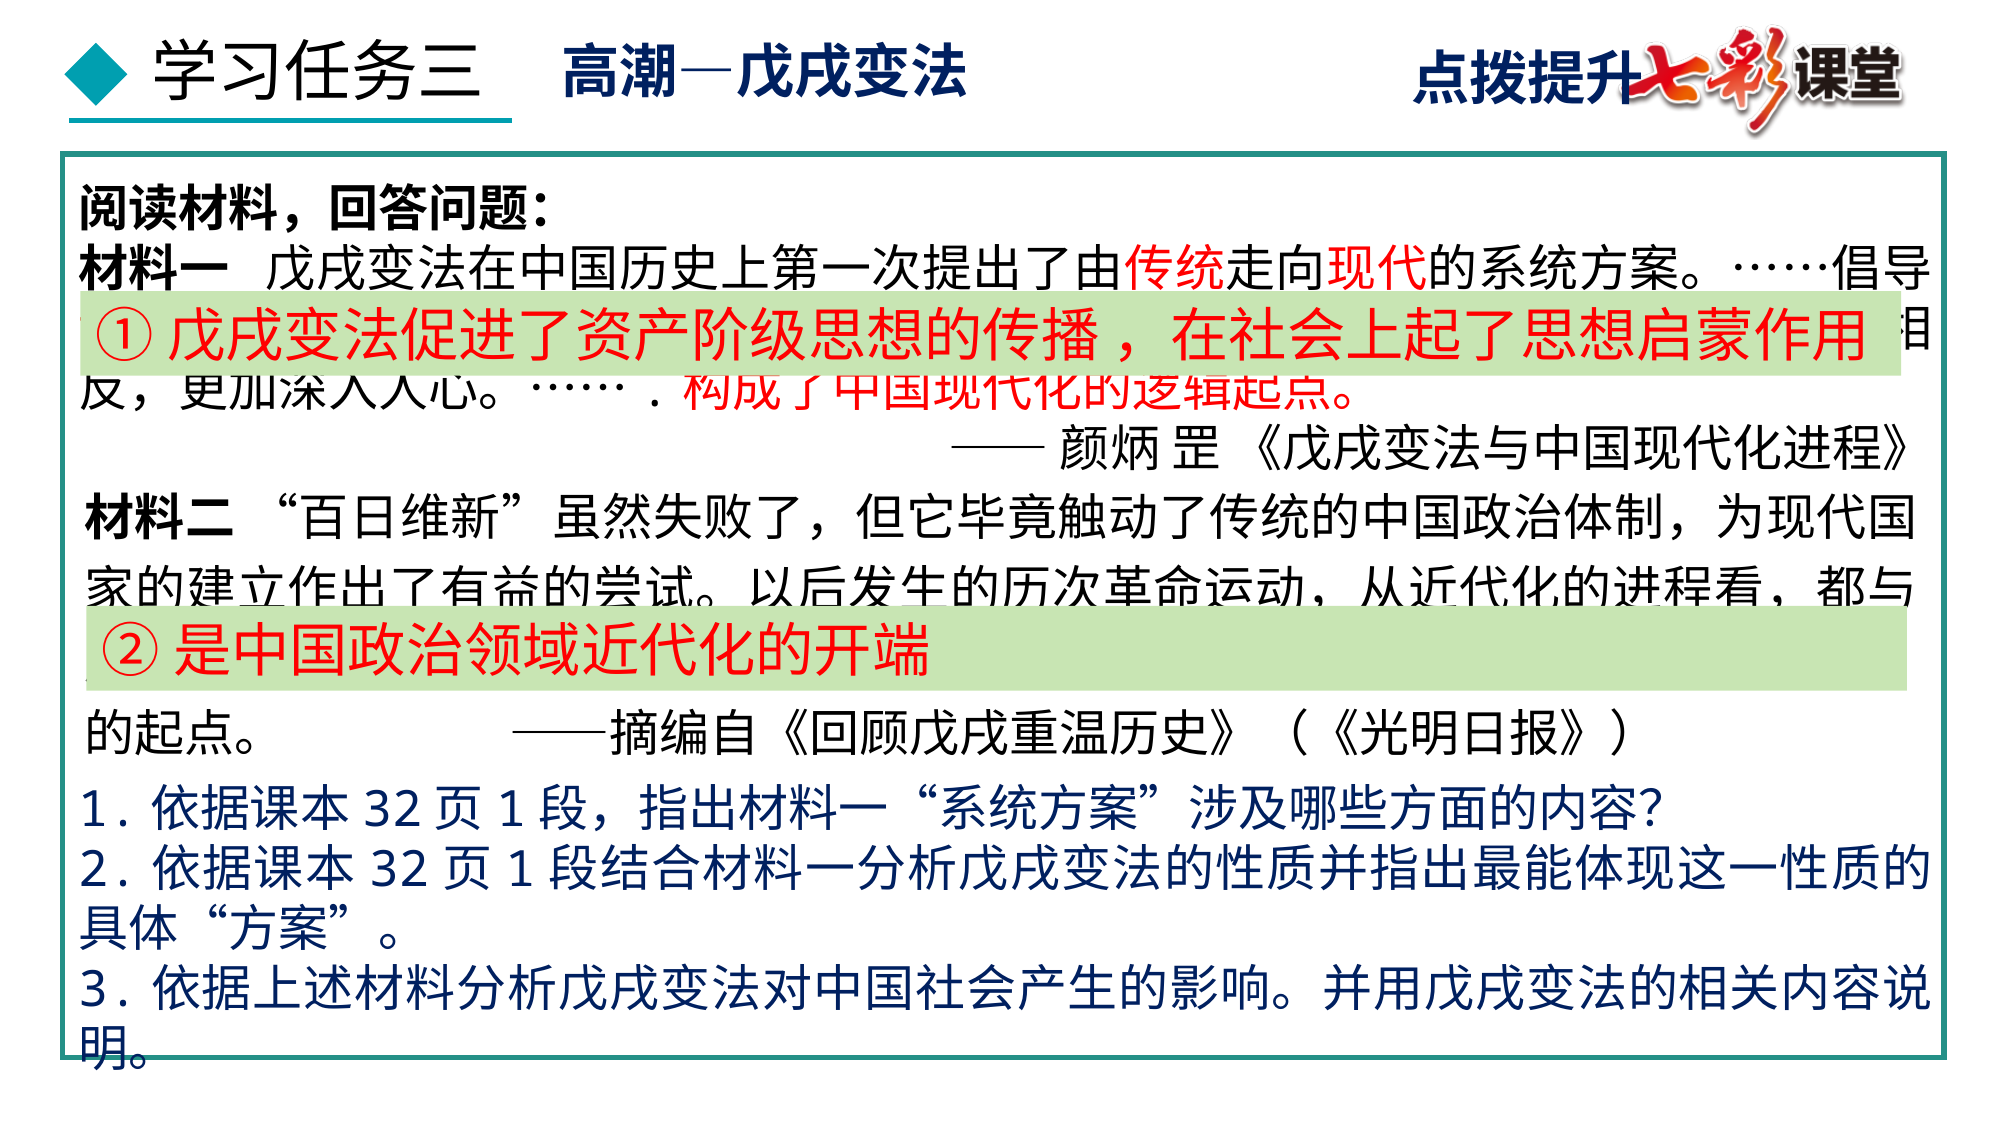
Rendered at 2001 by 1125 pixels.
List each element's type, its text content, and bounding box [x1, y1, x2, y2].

text_box ①戊戌变法促进了资产阶级思想的传播 ，在社会上起了思想启蒙作用 [80, 291, 1902, 376]
text_box 材料二 “百日维新”虽然失败了，但它毕竟触动了传统的中国政治体制，为现代国家的建立作出了有益的尝试。以后发生的历次革命运动，从近代化的进程看，都与戊戌变法有着历史的连续性，史学界才会把戊戌变法视作近代中国现代化进程 的起点。 ——摘编自《回顾戊戌重温历史》（《光明日报》） [69, 466, 1932, 769]
text_box 阅读材料，回答问题： 材料一 戊戌变法在中国历史上第一次提出了由传统走向现代的系统方案。……倡导博爱、平等、自由、人权。这些思想观念并没有因戊戌变法的失败而消失其影响，相反，更加深入人心。…….构成了中国现代化的逻辑起点。 ——颜炳 罡 《戊戌变法与中国现代化进程》 1.依据课本32页1段，指出材料一“系统方案”涉及哪些方面的内容？ 2.依据课本32页1段结合材料一分析戊戌变法的性质并指出最能体现这一性质的具体“方案”。 3.依据上述材料分析戊戌变法对中国社会产生的影响。并用戊戌变法的相关内容说明。 [63, 168, 1948, 1084]
text_box ②是中国政治领域近代化的开端 [86, 605, 1907, 691]
text_box 高潮—戊戌变法 [546, 26, 985, 112]
picture [1614, 20, 1911, 140]
text_box 点拨提升 [1396, 33, 1660, 119]
